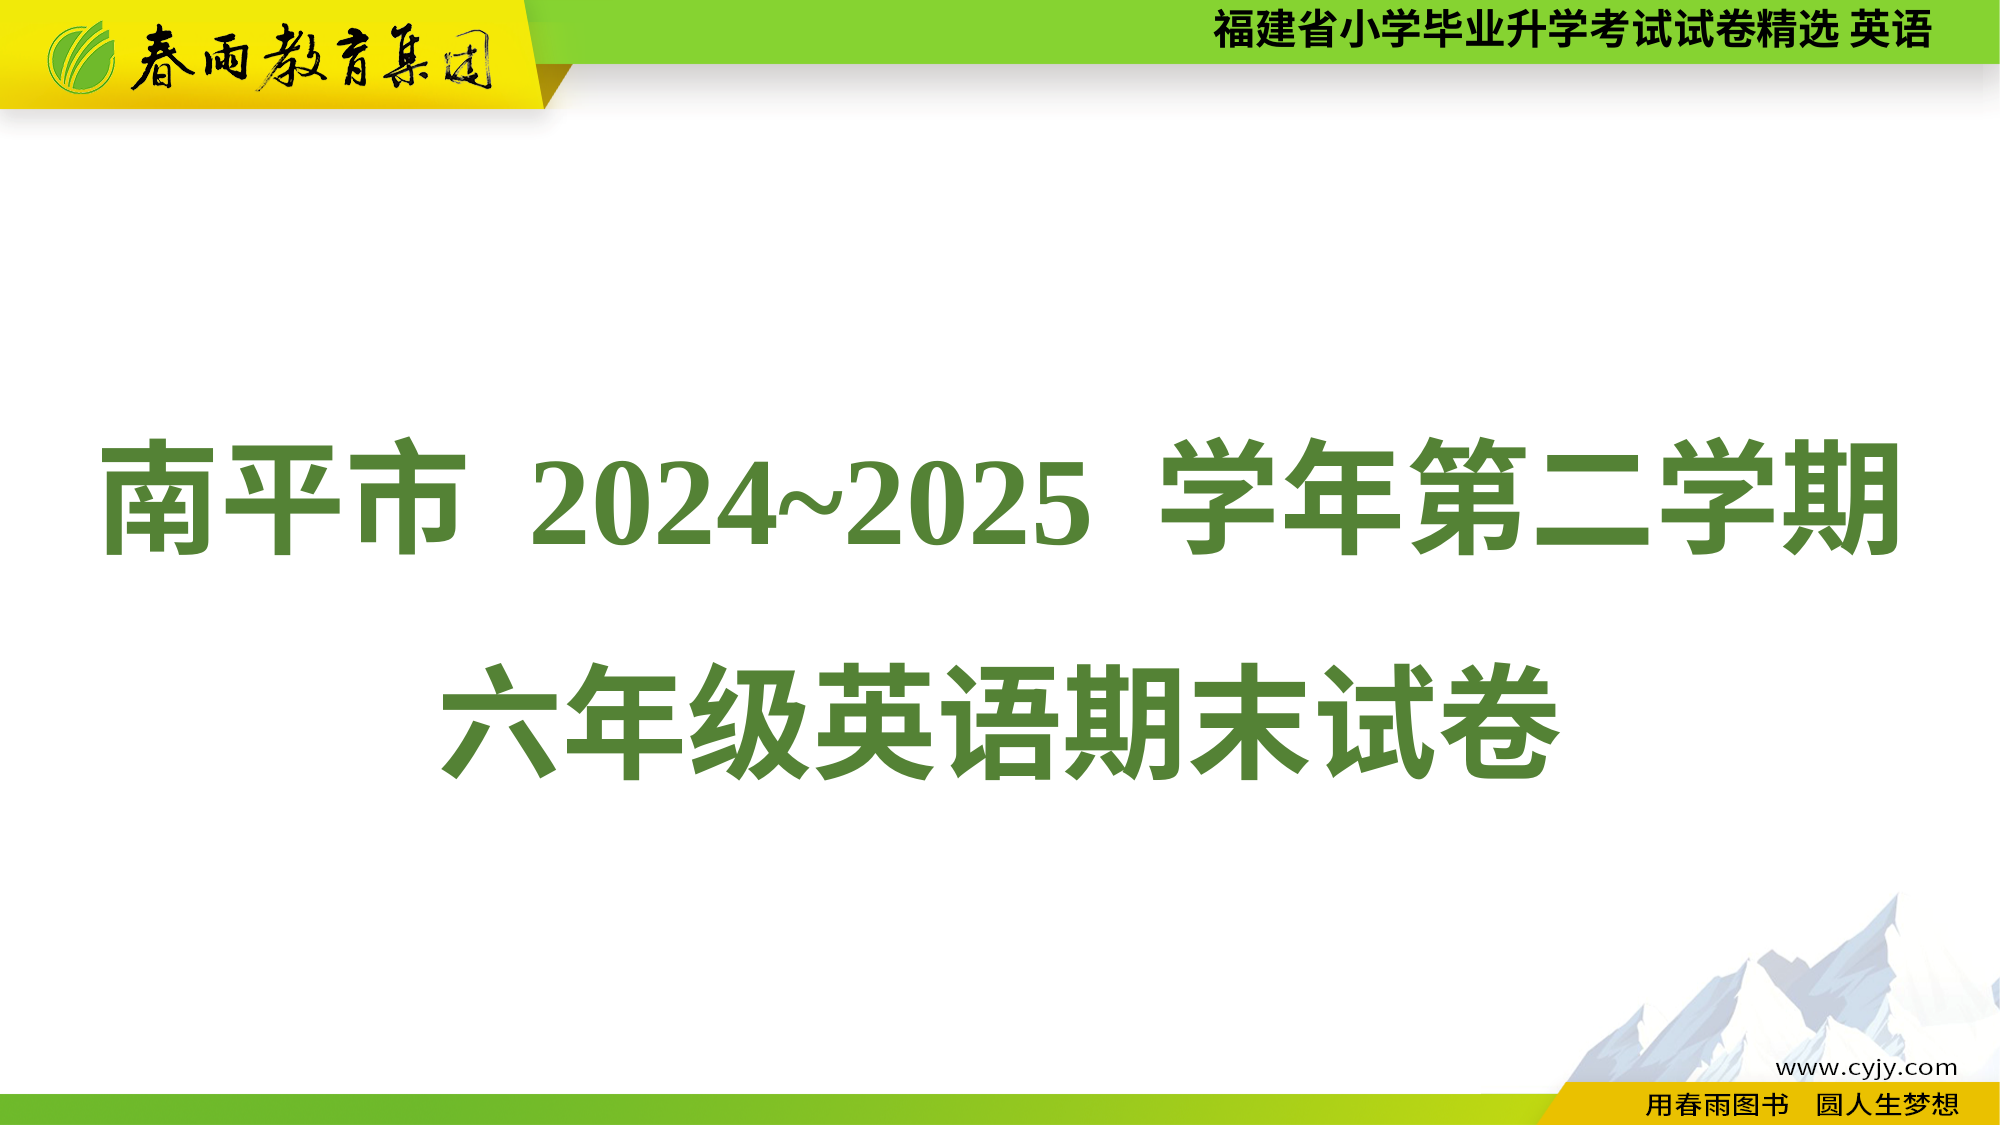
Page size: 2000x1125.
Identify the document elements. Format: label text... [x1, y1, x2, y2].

text_box 南平市 2024~2025 学年第二学期 六年级英语期末试卷 [0, 337, 2000, 802]
picture [0, 0, 2000, 337]
picture [0, 802, 2000, 1125]
